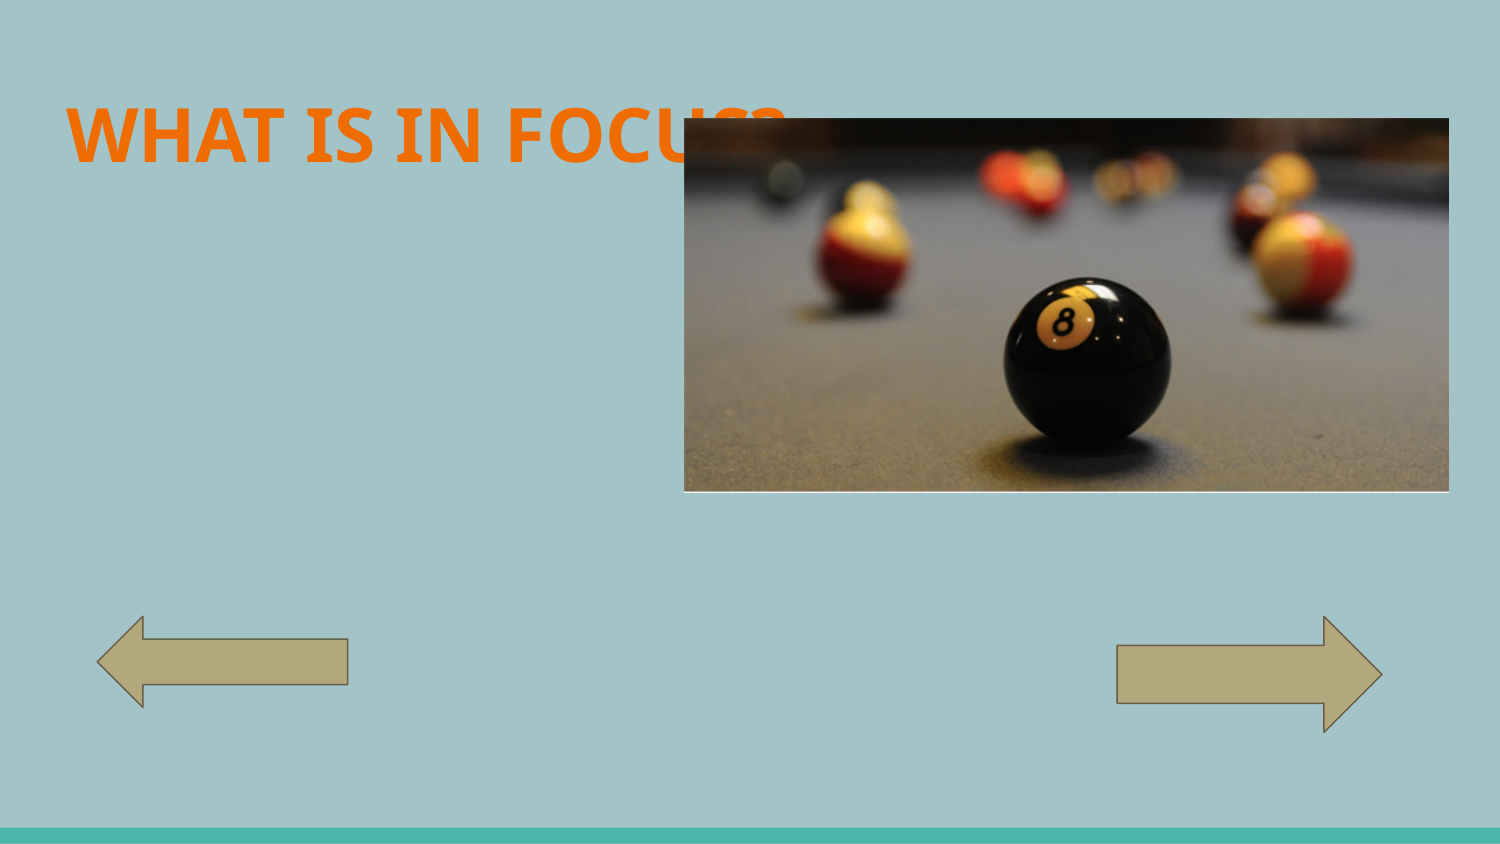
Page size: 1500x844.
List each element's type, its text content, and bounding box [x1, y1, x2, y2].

picture [684, 117, 1450, 493]
title WHAT IS IN FOCUS? [51, 72, 1449, 189]
text_box [97, 616, 348, 708]
text_box [1117, 616, 1383, 733]
